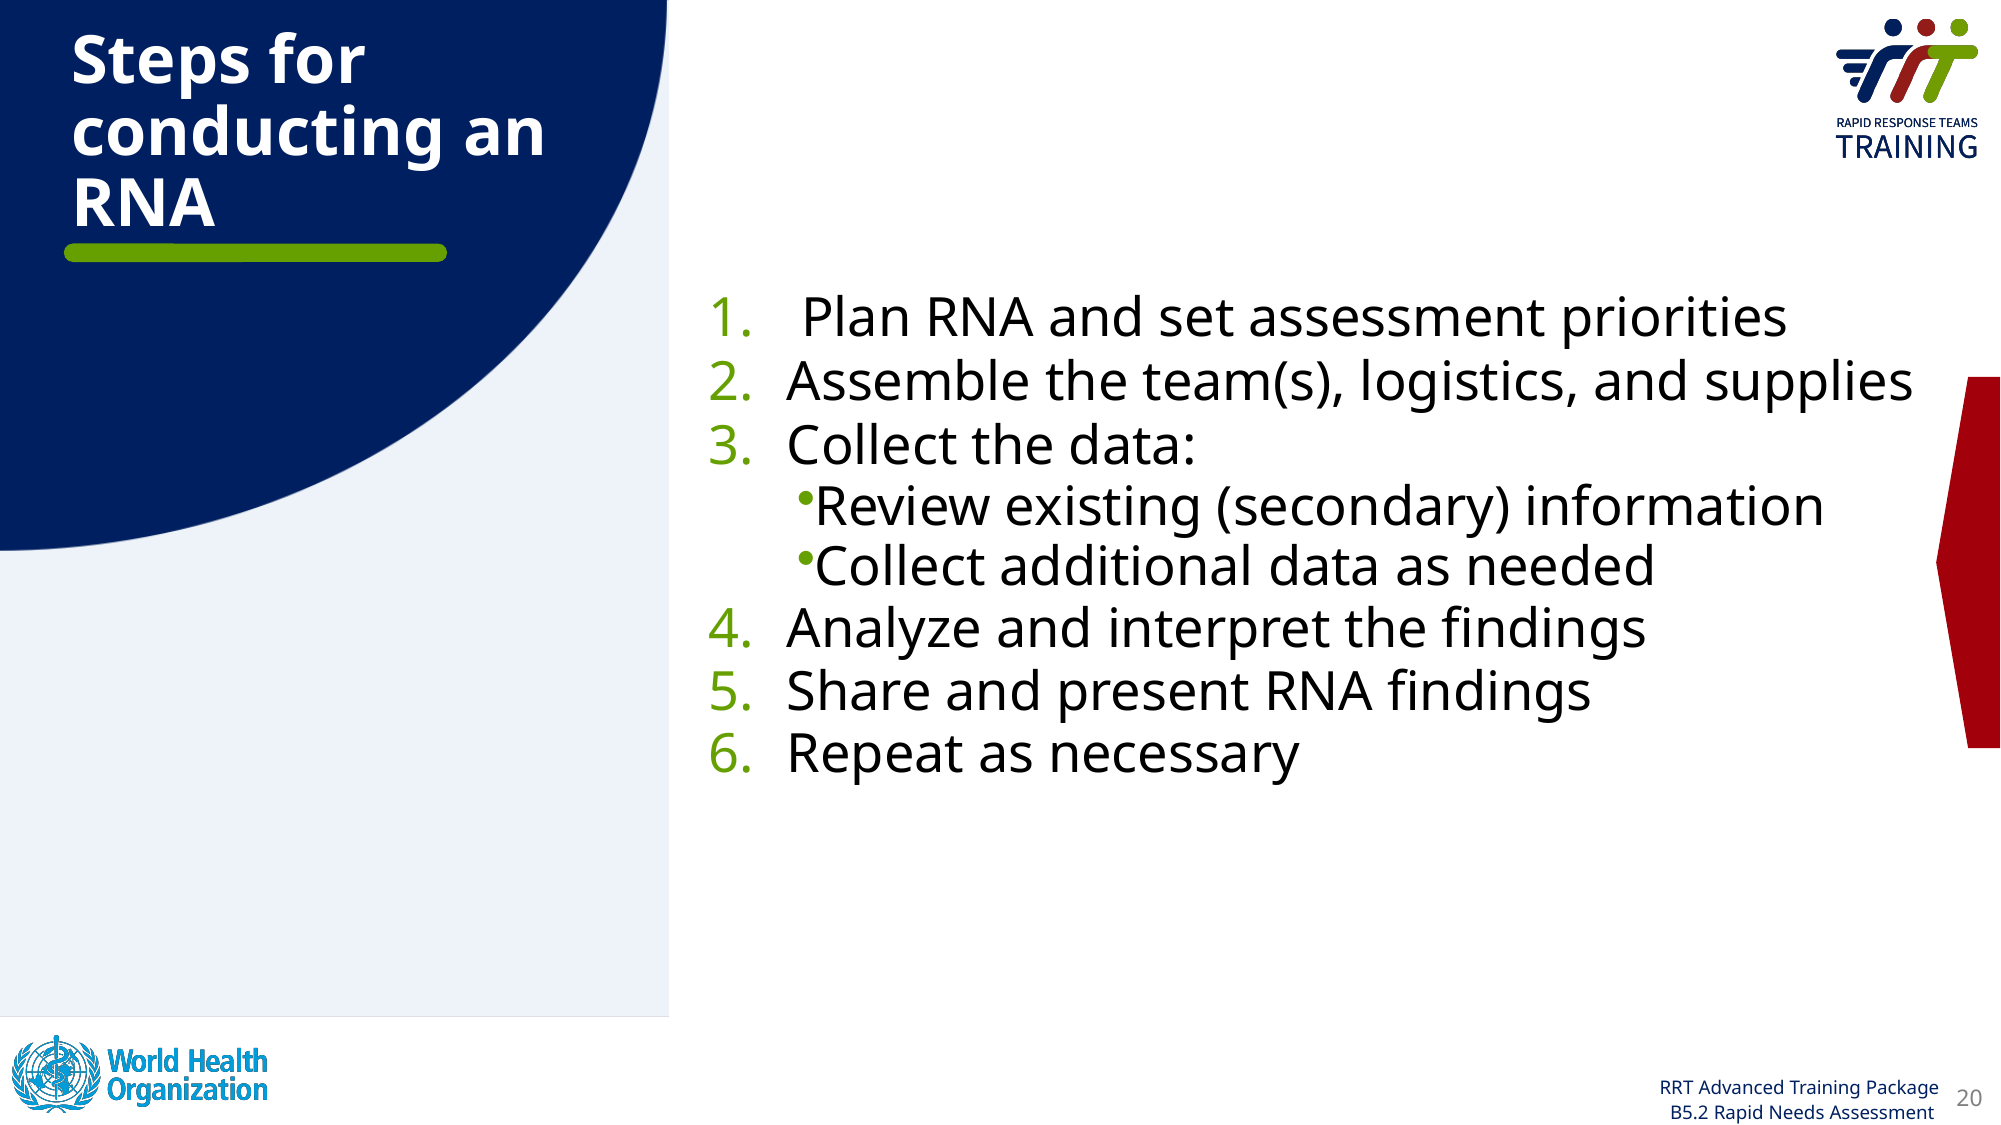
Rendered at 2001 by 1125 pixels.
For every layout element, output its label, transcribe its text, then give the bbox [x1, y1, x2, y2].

picture [0, 0, 669, 1018]
picture [12, 1035, 54, 1068]
picture [22, 1062, 26, 1077]
picture [30, 1083, 37, 1091]
list Plan RNA and set assessment priorities Assemble the team(s), logistics, and supplies Collect the data: Review existing (secondary) information Collect additional data as needed Analyze and interpret the findings Share and present RNA findings Repeat as necessary [700, 282, 1937, 843]
picture [50, 1108, 62, 1113]
picture [36, 1088, 78, 1105]
picture [34, 1054, 43, 1078]
picture [12, 1083, 48, 1113]
picture [1835, 19, 1978, 167]
picture [46, 1056, 54, 1062]
picture [71, 1053, 90, 1091]
picture [40, 1062, 47, 1070]
picture [24, 1054, 36, 1087]
picture [59, 1035, 267, 1113]
title Steps for conducting an RNA [63, 35, 600, 232]
